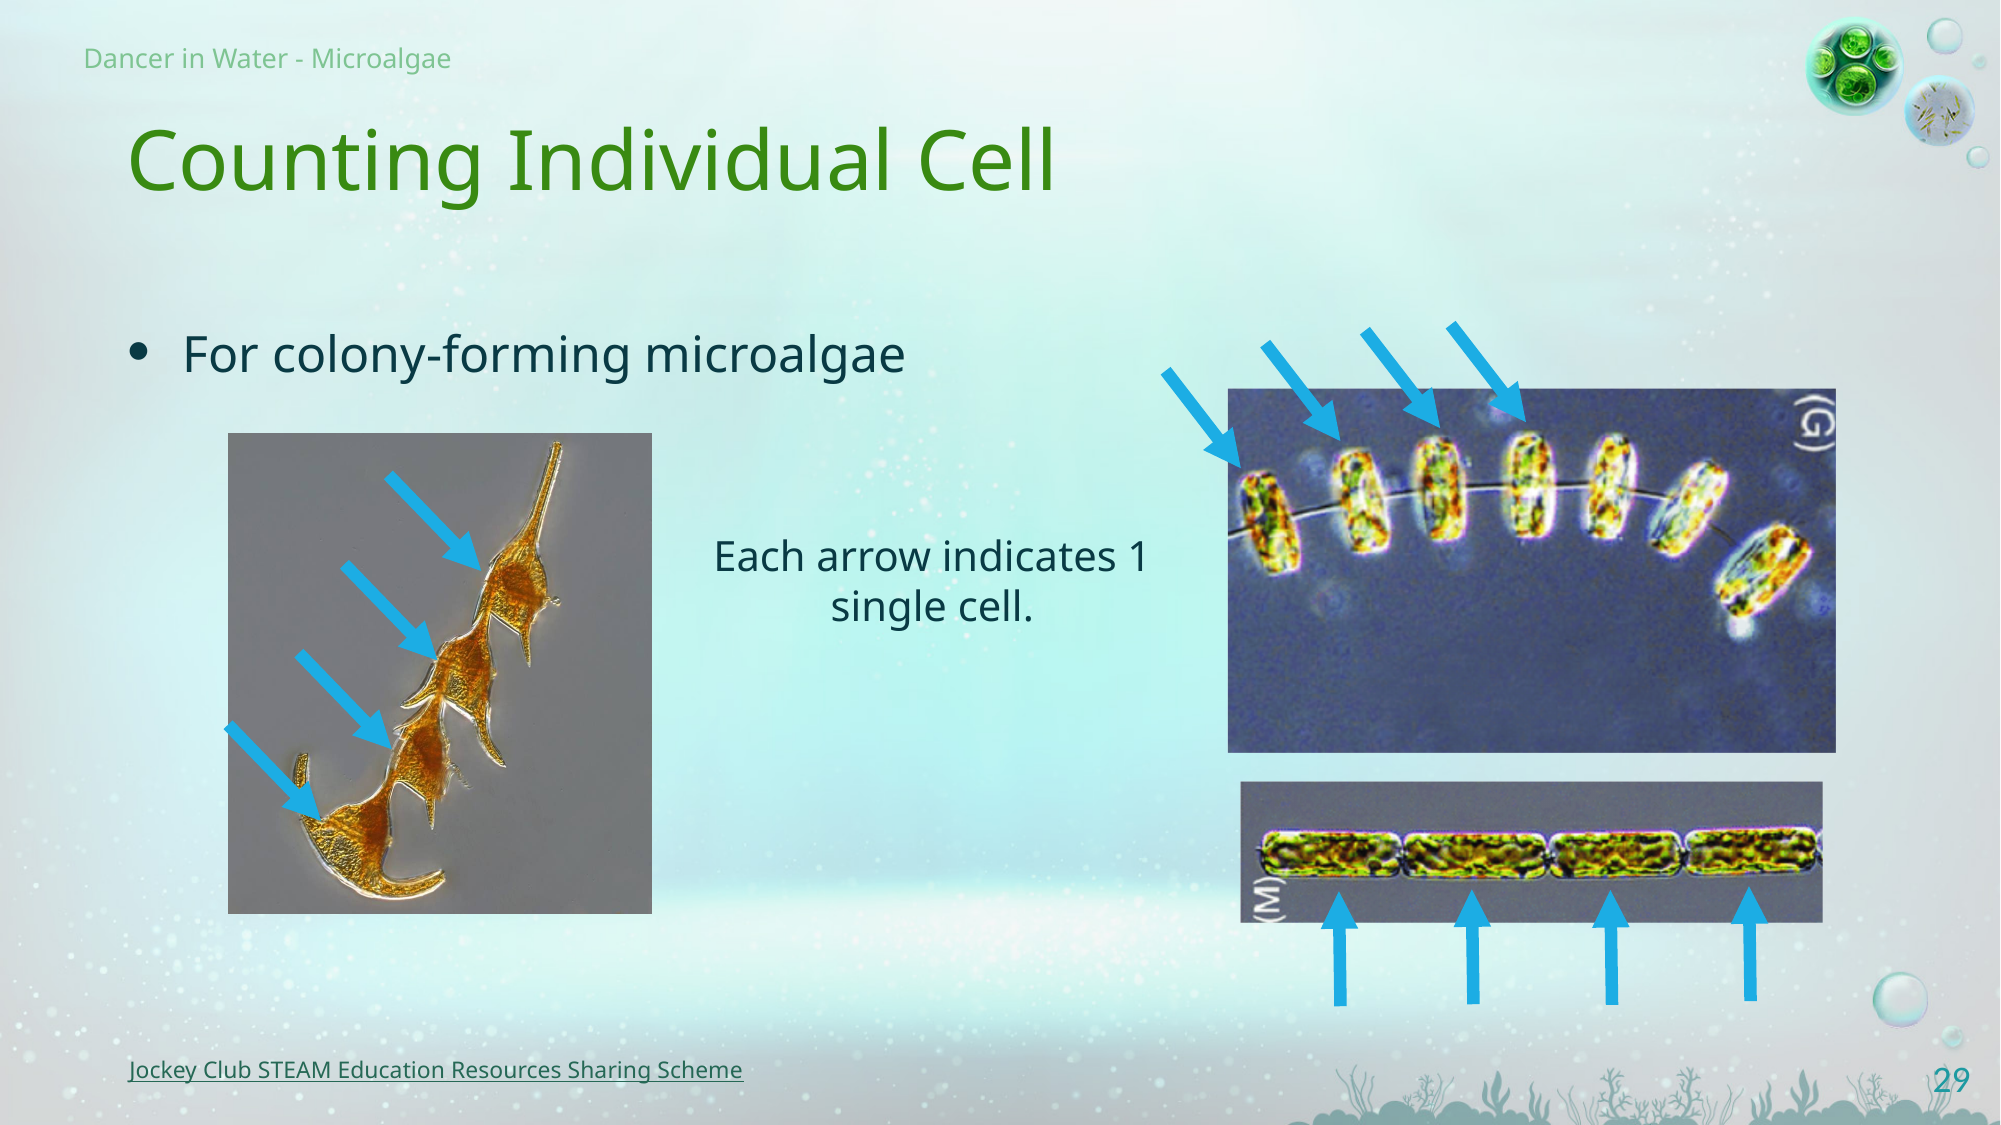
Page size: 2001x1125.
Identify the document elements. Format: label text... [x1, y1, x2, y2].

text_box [1364, 330, 1441, 429]
text_box Each arrow indicates 1 single cell. [685, 522, 1180, 638]
title Counting Individual Cell [111, 99, 1522, 317]
picture [0, 0, 2001, 1125]
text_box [1165, 370, 1242, 469]
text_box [227, 433, 653, 914]
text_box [1450, 324, 1527, 423]
slide_number 29 [1873, 1048, 1986, 1108]
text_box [1264, 343, 1341, 442]
list For colony-forming microalgae [111, 317, 1344, 922]
